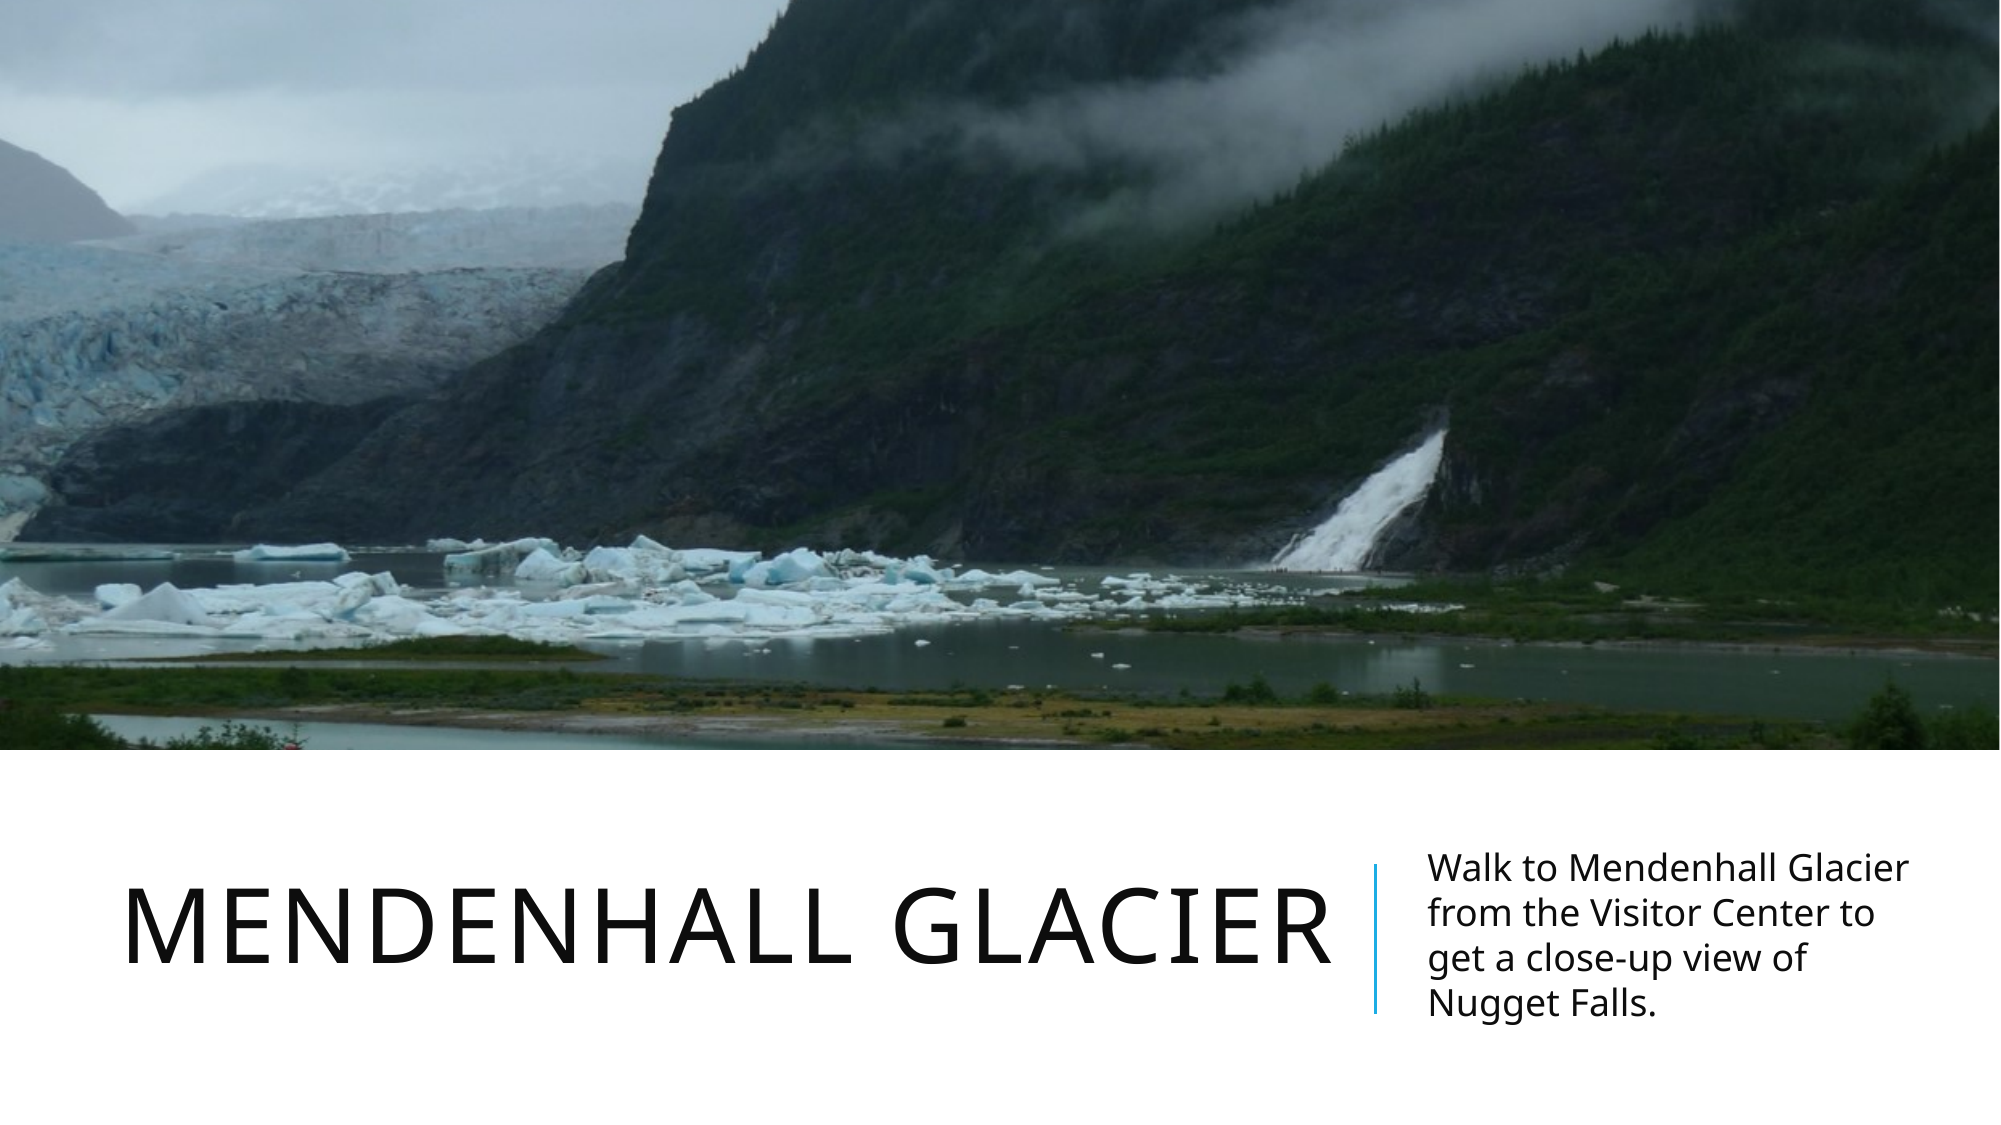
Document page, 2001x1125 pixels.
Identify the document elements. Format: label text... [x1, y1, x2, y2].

title Mendenhall Glacier [75, 813, 1350, 1054]
picture [0, 0, 2000, 751]
list Walk to Mendenhall Glacier from the Visitor Center to get a close-up view of Nugget Falls. [1412, 813, 1938, 1054]
